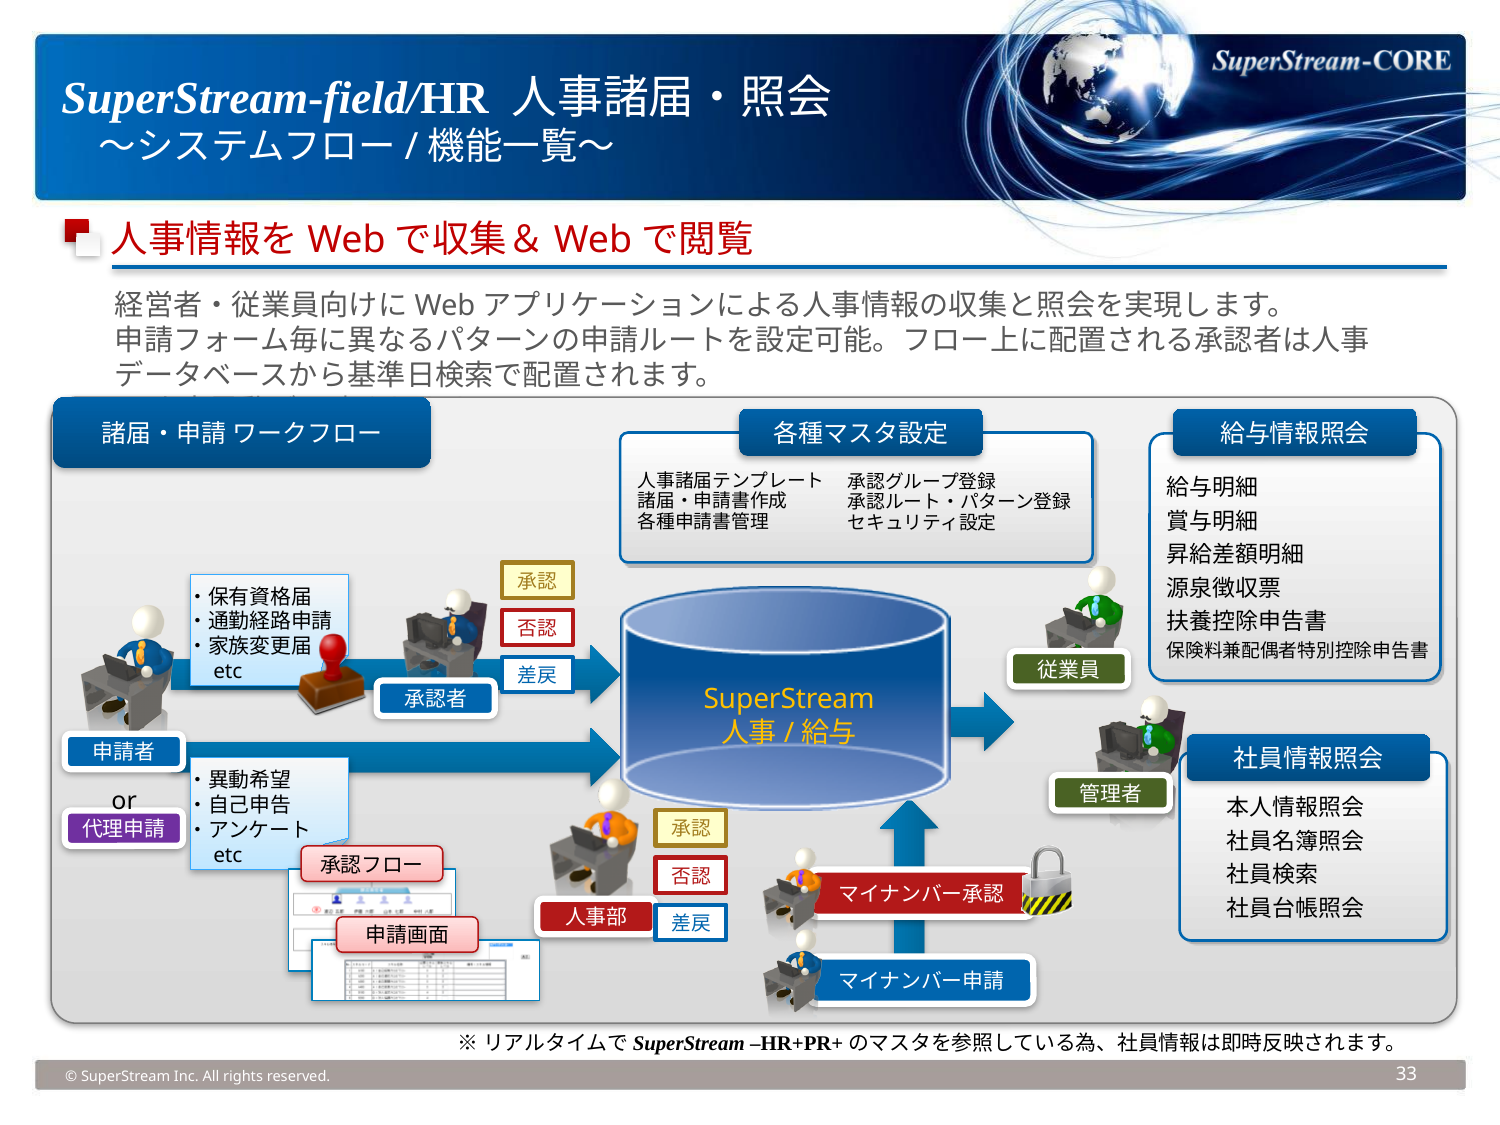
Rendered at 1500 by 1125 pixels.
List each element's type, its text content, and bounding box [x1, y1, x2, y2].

text_box ※リアルタイムでSuperStream –HR+PR+のマスタを参照している為、社員情報は即時反映されます。 [442, 1022, 1471, 1063]
text_box © SuperStream Inc. All rights reserved. [50, 1059, 423, 1094]
text_box 経営者・従業員向けにWebアプリケーションによる人事情報の収集と照会を実現します。 申請フォーム毎に異なるパターンの申請ルートを設定可能。フロー上に配置される承認者は人事 データベースから基準日検索で配置されます。 ※人事異動が反映されます。 [100, 278, 1447, 395]
text_box 人事情報をWebで収集＆Webで閲覧 [96, 208, 1282, 268]
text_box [64, 219, 101, 256]
text_box SuperStream-field/HR 人事諸届・照会 ～システムフロー/機能一覧～ [61, 34, 1412, 201]
text_box 33 [1299, 1060, 1418, 1090]
picture [0, 0, 1500, 1125]
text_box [50, 396, 1459, 1024]
